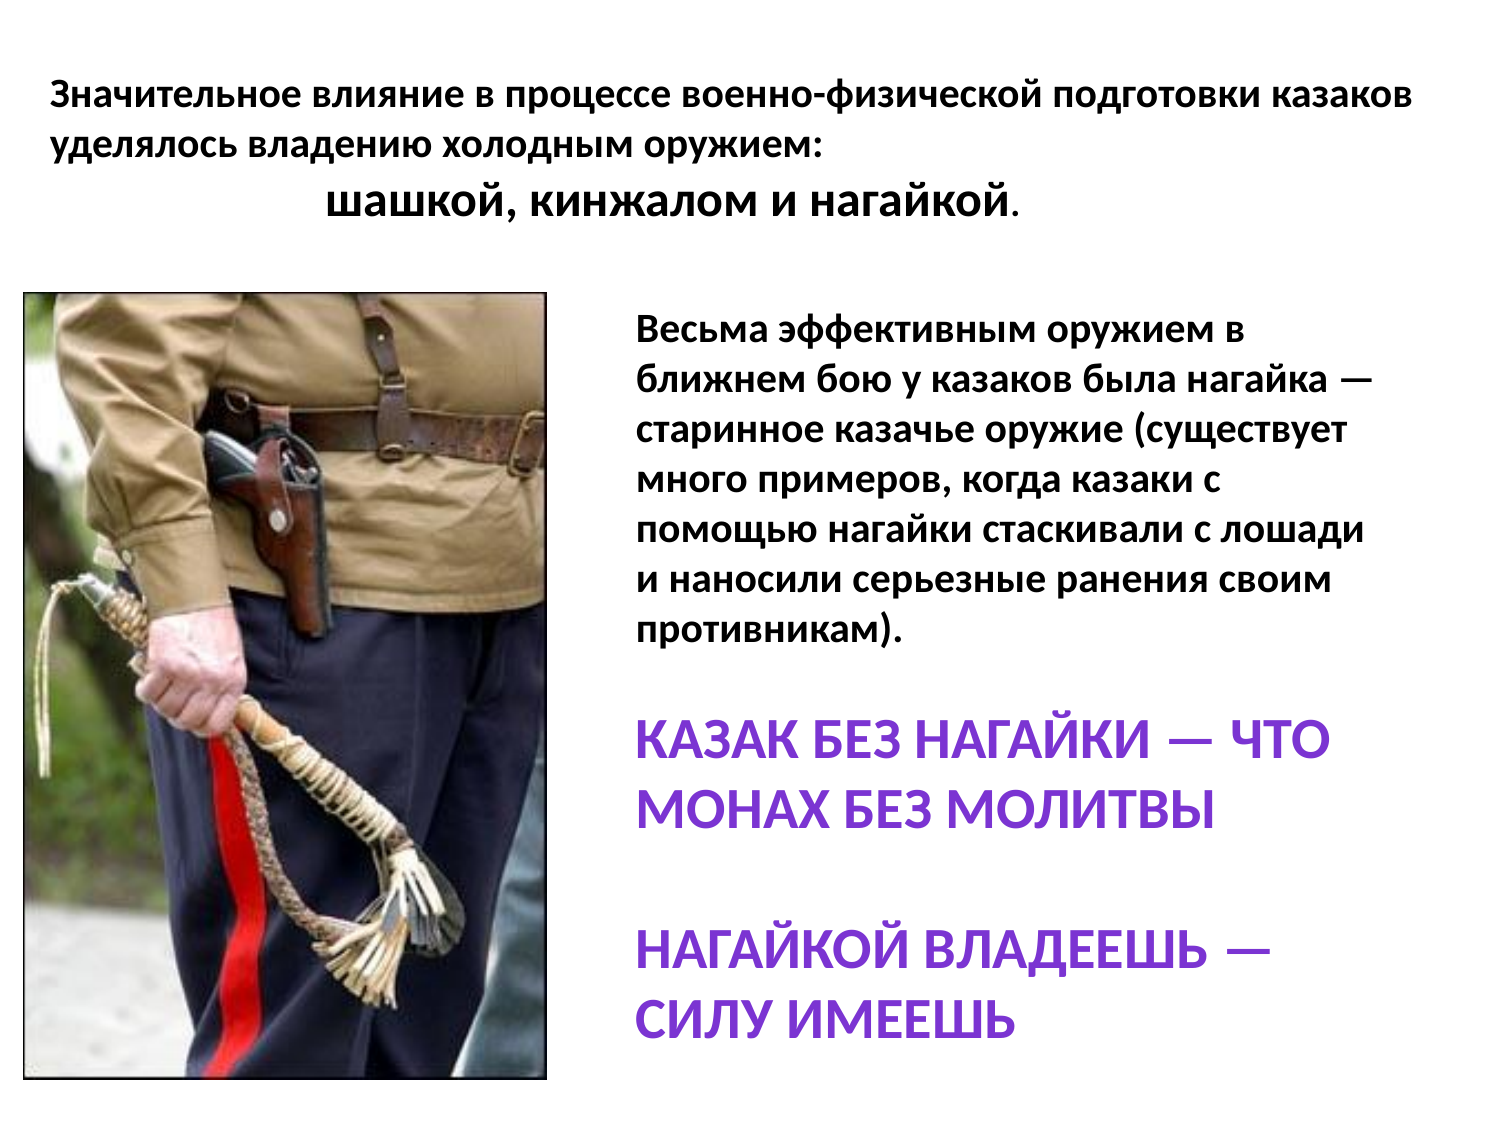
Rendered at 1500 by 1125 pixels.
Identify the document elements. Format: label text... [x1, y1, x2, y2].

text_box Значительное влияние в процессе военно-физической подготовки казаков уделялось владению холодным оружием: шашкой, кинжалом и нагайкой. [35, 58, 1430, 234]
text_box Весьма эффективным оружием в ближнем бою у казаков была нагайка — старинное казачье оружие (существует много примеров, когда казаки с помощью нагайки стаскивали с лошади и наносили серьезные ранения своим противникам). Казак без нагайки — что монах без молитвы Нагайкой владеешь — силу имеешь [621, 292, 1407, 1058]
picture [23, 292, 547, 1081]
